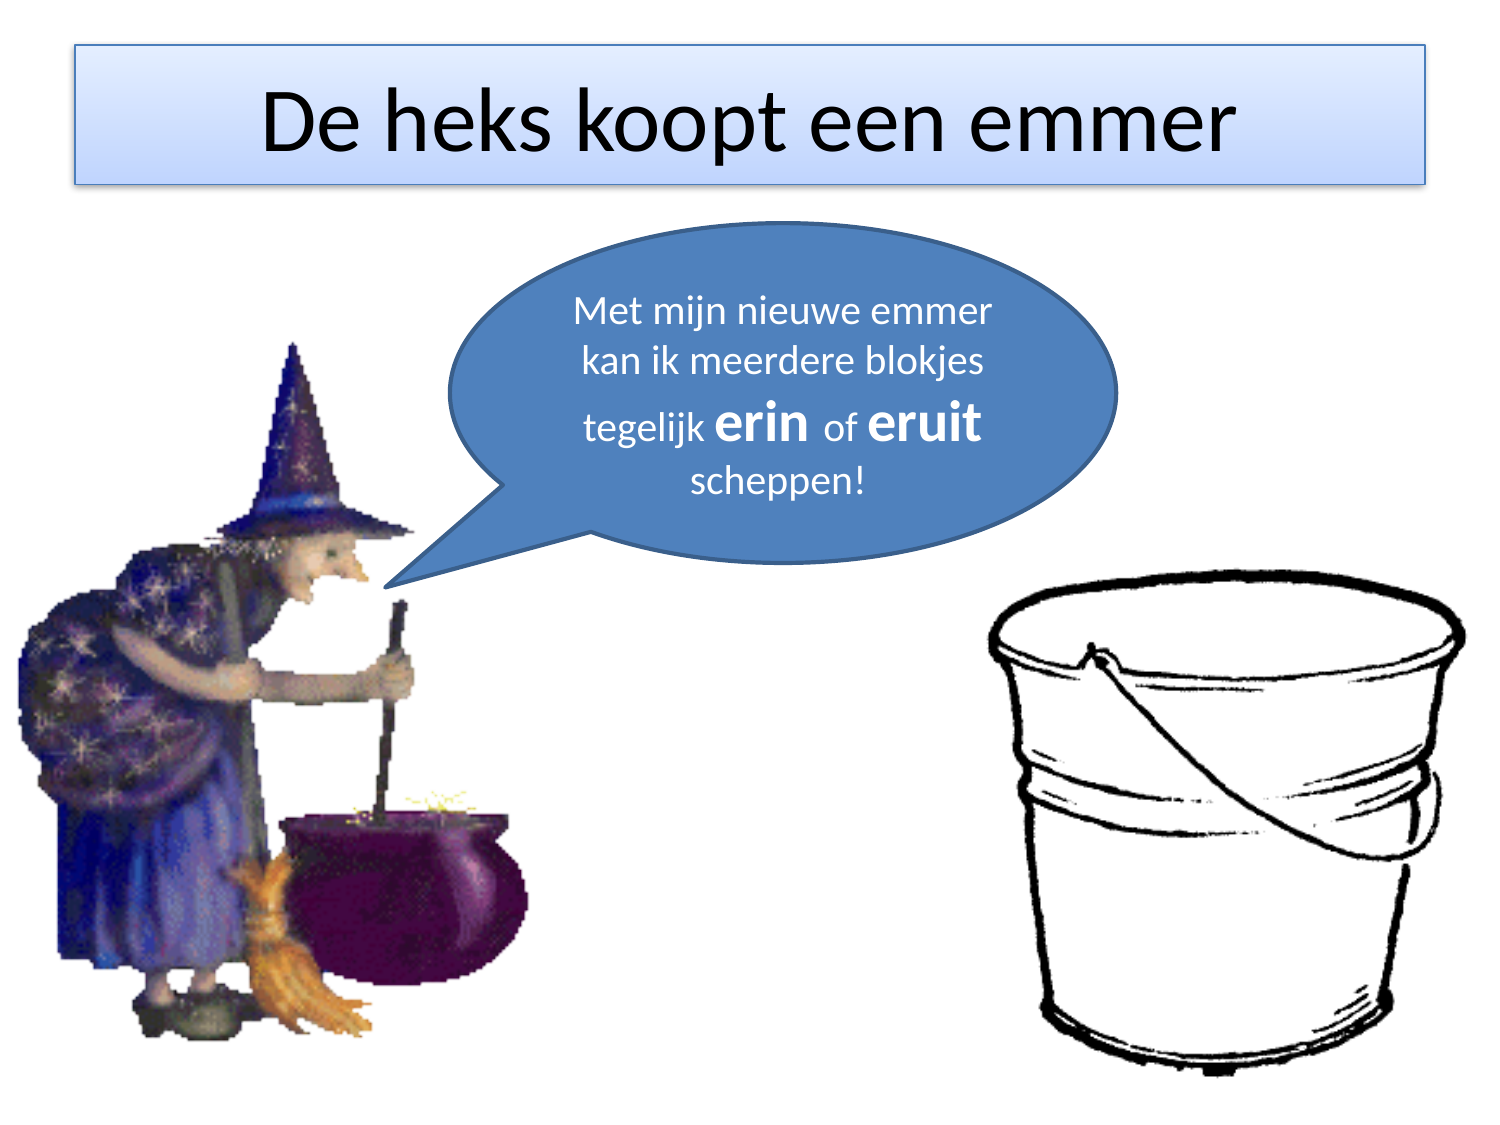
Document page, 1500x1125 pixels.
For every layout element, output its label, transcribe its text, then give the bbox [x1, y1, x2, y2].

title De heks koopt een emmer [74, 44, 1426, 185]
picture [6, 333, 546, 1049]
picture [981, 563, 1471, 1083]
text_box Met mijn nieuwe emmer kan ik meerdere blokjes tegelijk erin of eruit scheppen! [469, 221, 1119, 566]
